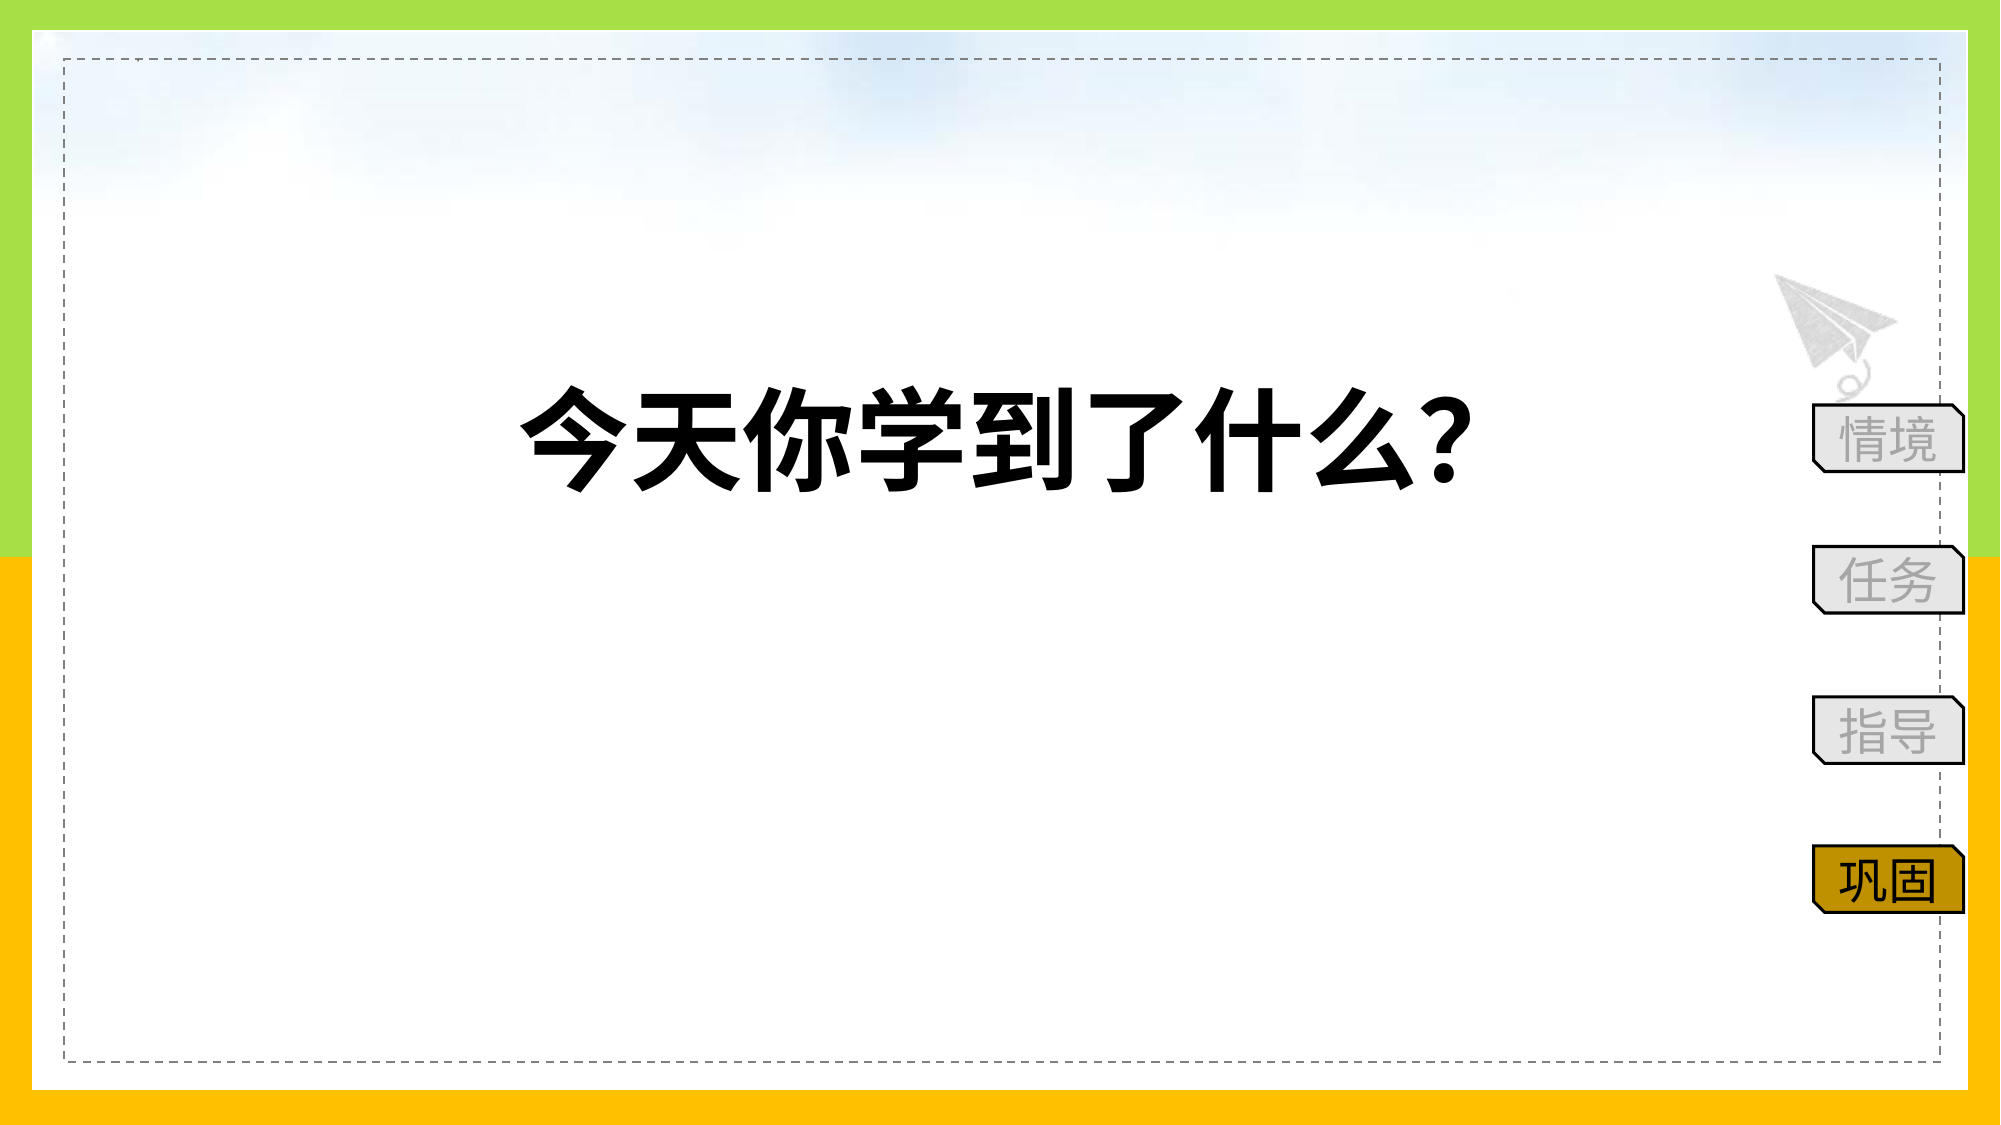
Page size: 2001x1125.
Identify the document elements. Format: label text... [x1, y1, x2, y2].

text_box 今天你学到了什么？ [502, 362, 1546, 513]
picture [34, 32, 1966, 1088]
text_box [1706, 236, 1964, 913]
